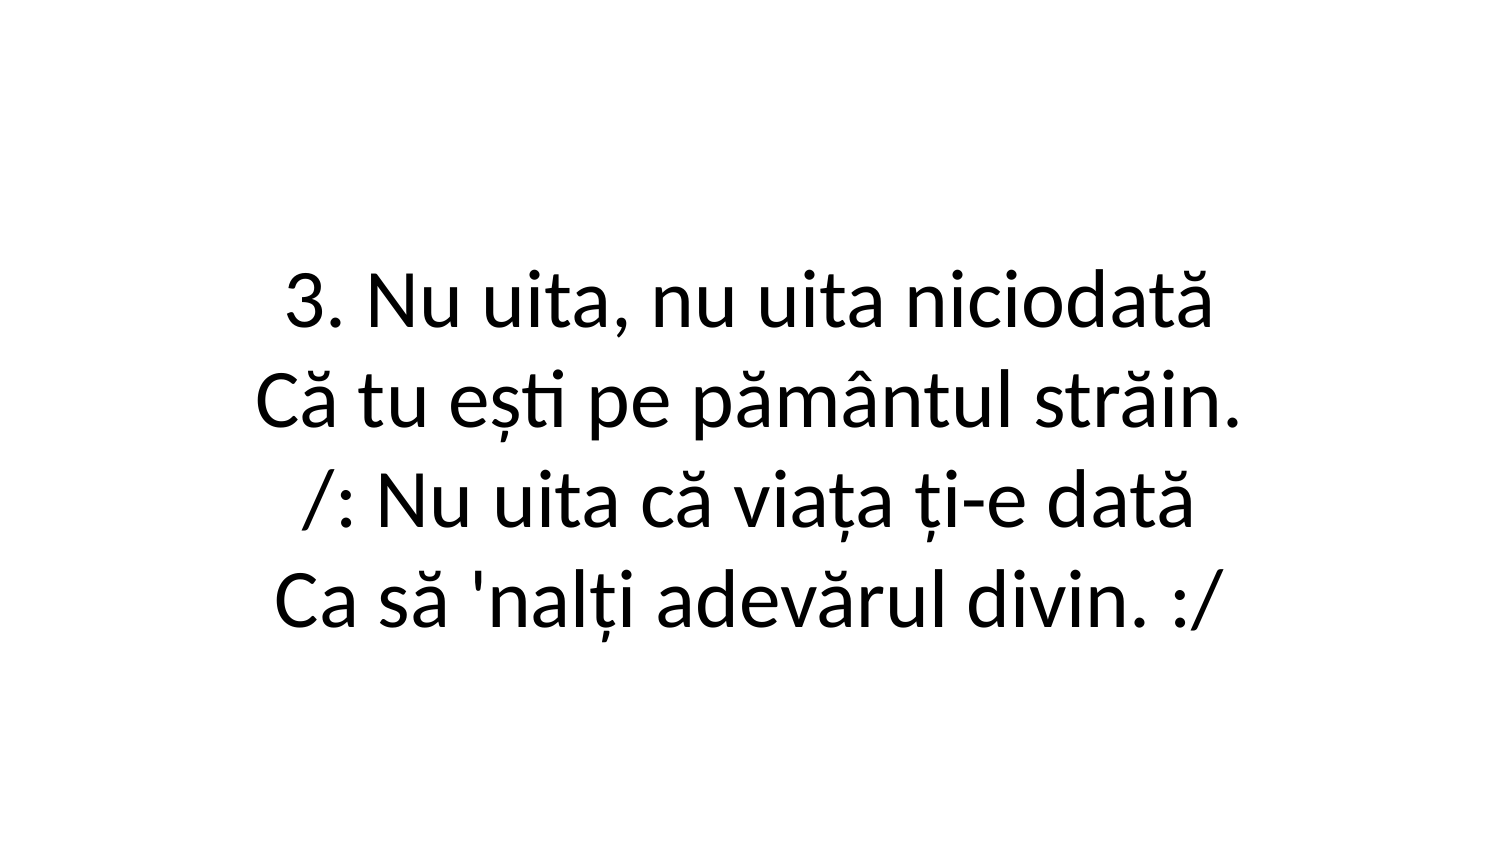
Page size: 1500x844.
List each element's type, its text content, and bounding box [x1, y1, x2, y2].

text_box 3. Nu uita, nu uita niciodată Că tu ești pe pământul străin. /: Nu uita că viața ți-e dată Ca să 'nalți adevărul divin. :/ [240, 192, 1260, 652]
